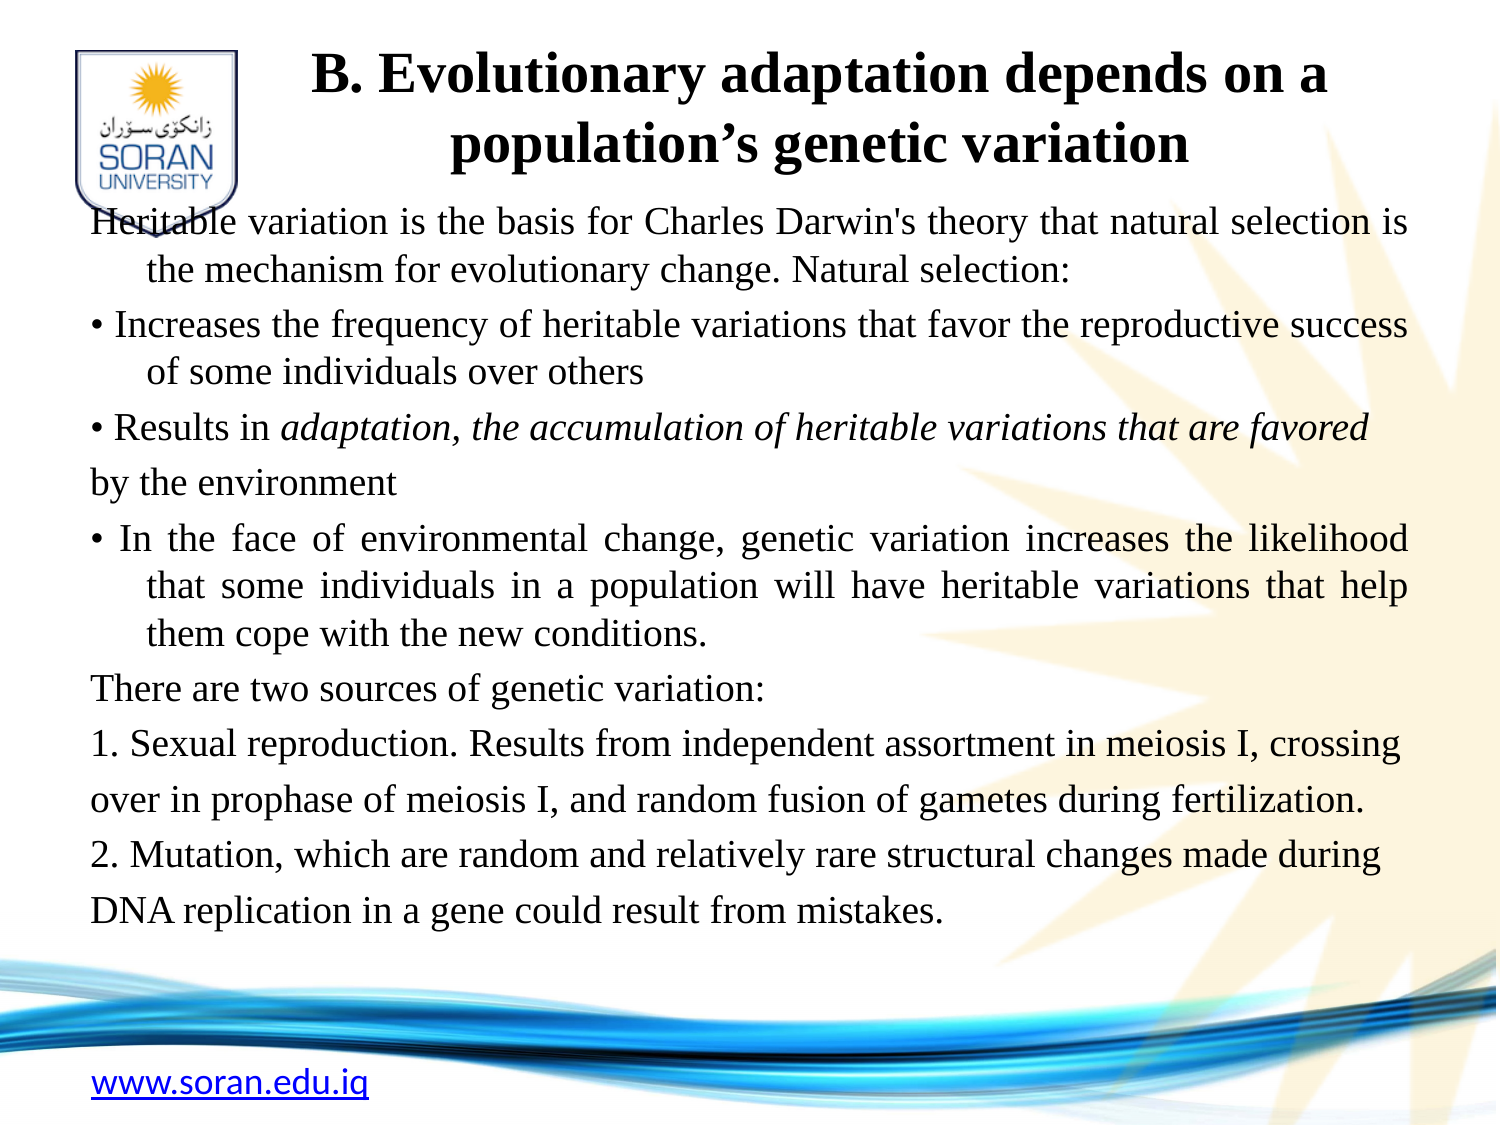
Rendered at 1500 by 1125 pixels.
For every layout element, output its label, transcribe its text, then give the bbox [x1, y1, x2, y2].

picture [296, 1078, 305, 1092]
title B. Evolutionary adaptation depends on a population’s genetic variation [75, 45, 1425, 187]
picture [0, 99, 1500, 1125]
list Heritable variation is the basis for Charles Darwin's theory that natural selection is the mechanism for evolutionary change. Natural selection: • Increases the frequency of heritable variations that favor the reproductive success of some individuals over others • Results in adaptation, the accumulation of heritable variations that are favored by the environment • In the face of environmental change, genetic variation increases the likelihood that some individuals in a population will have heritable variations that help them cope with the new conditions. There are two sources of genetic variation: 1. Sexual reproduction. Results from independent assortment in meiosis I, crossing over in prophase of meiosis I, and random fusion of gametes during fertilization. 2. Mutation, which are random and relatively rare structural changes made during DNA replication in a gene could result from mistakes. [75, 187, 1425, 1075]
